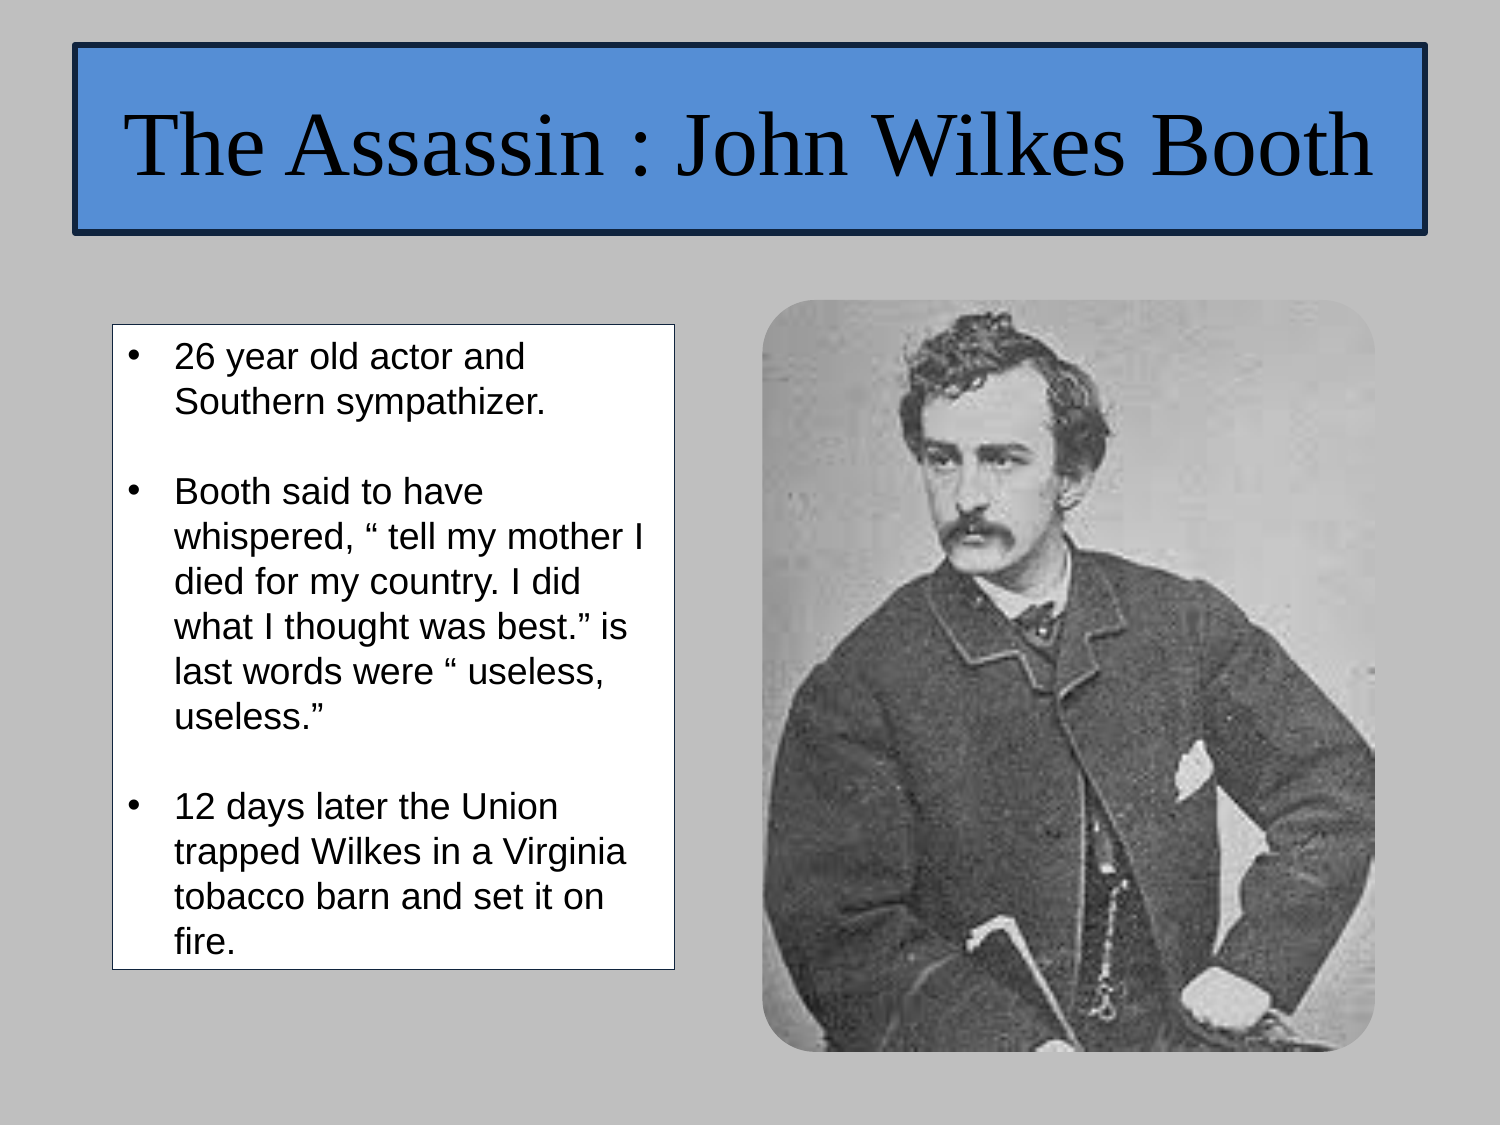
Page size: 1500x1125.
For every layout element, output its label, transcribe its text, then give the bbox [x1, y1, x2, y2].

title The Assassin : John Wilkes Booth [75, 45, 1425, 233]
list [762, 299, 1376, 1053]
text_box 26 year old actor and Southern sympathizer. Booth said to have whispered, “ tell my mother I died for my country. I did what I thought was best.” is last words were “ useless, useless.” 12 days later the Union trapped Wilkes in a Virginia tobacco barn and set it on fire. [112, 324, 675, 970]
